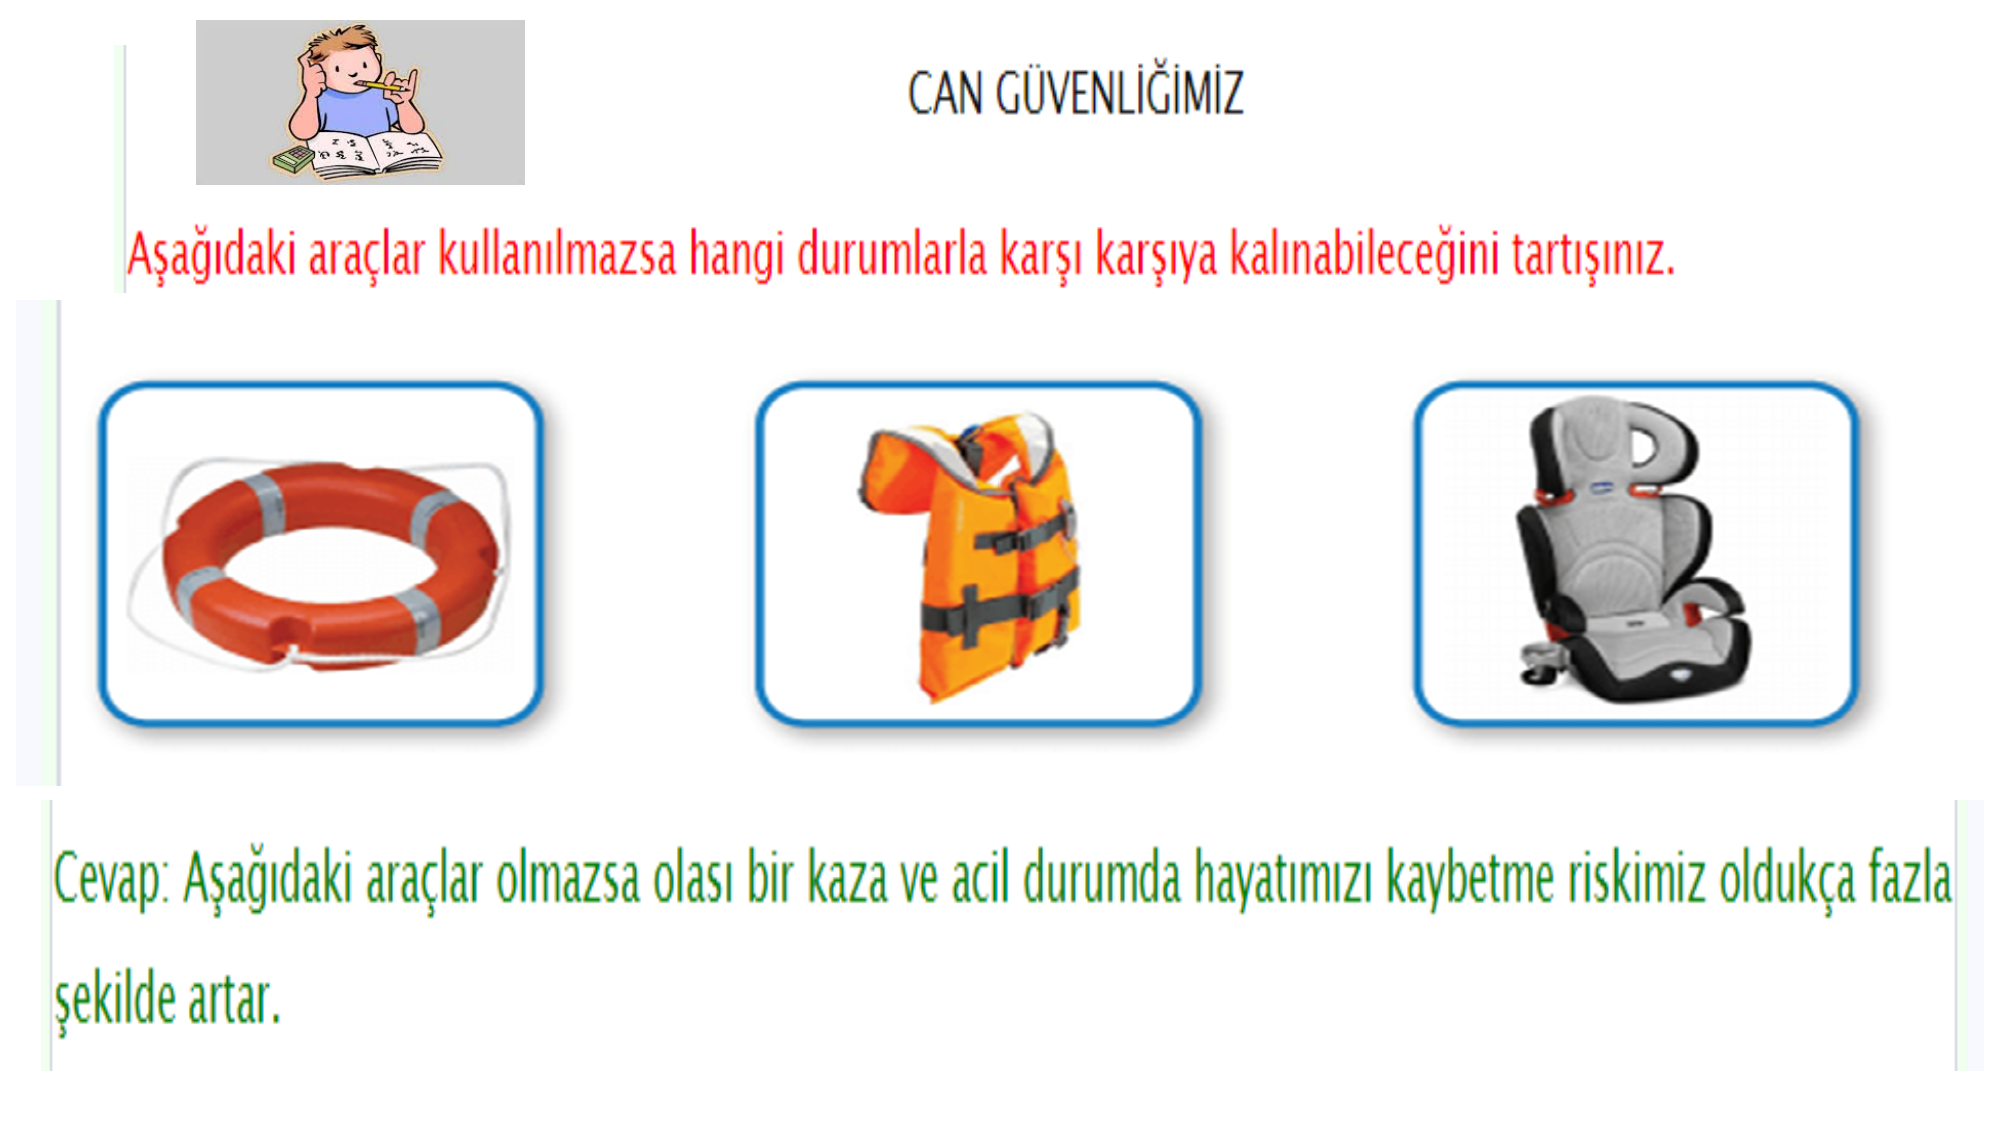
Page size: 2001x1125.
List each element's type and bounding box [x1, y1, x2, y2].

picture [15, 300, 1985, 786]
picture [40, 800, 1985, 1071]
picture [114, 20, 2001, 294]
